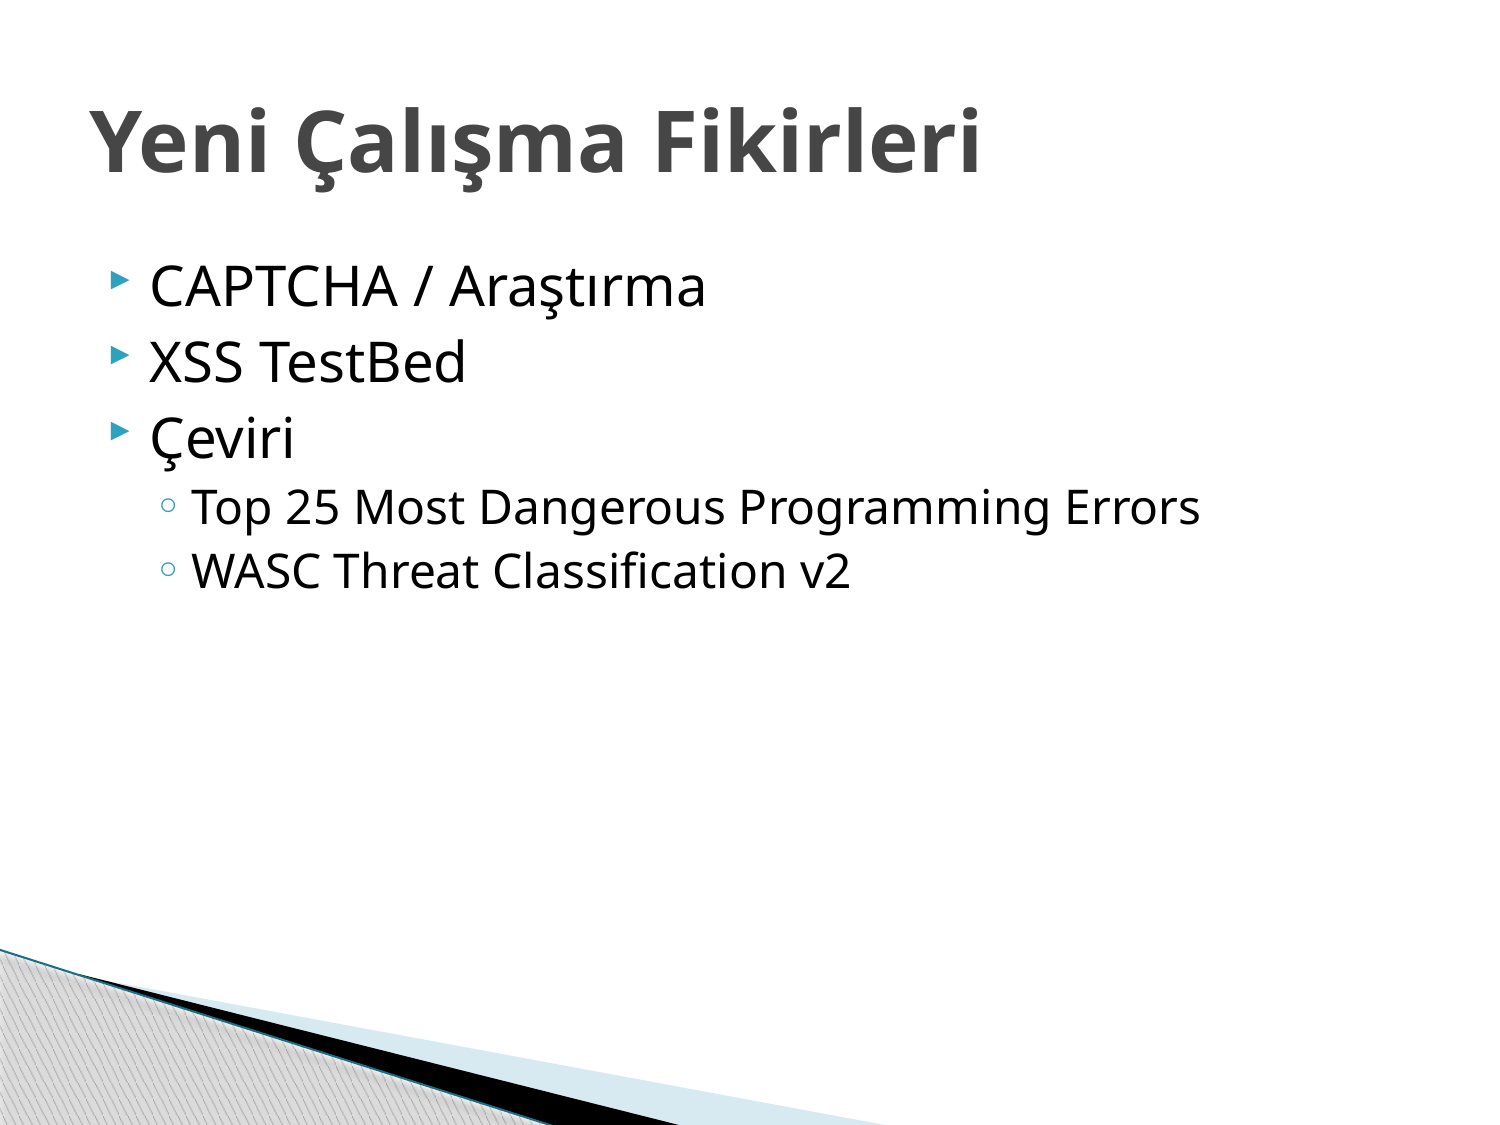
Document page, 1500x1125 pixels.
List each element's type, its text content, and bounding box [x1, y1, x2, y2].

list CAPTCHA / Araştırma XSS TestBed Çeviri Top 25 Most Dangerous Programming Errors WASC Threat Classification v2 [75, 243, 1425, 986]
title Yeni Çalışma Fikirleri [75, 45, 1425, 233]
